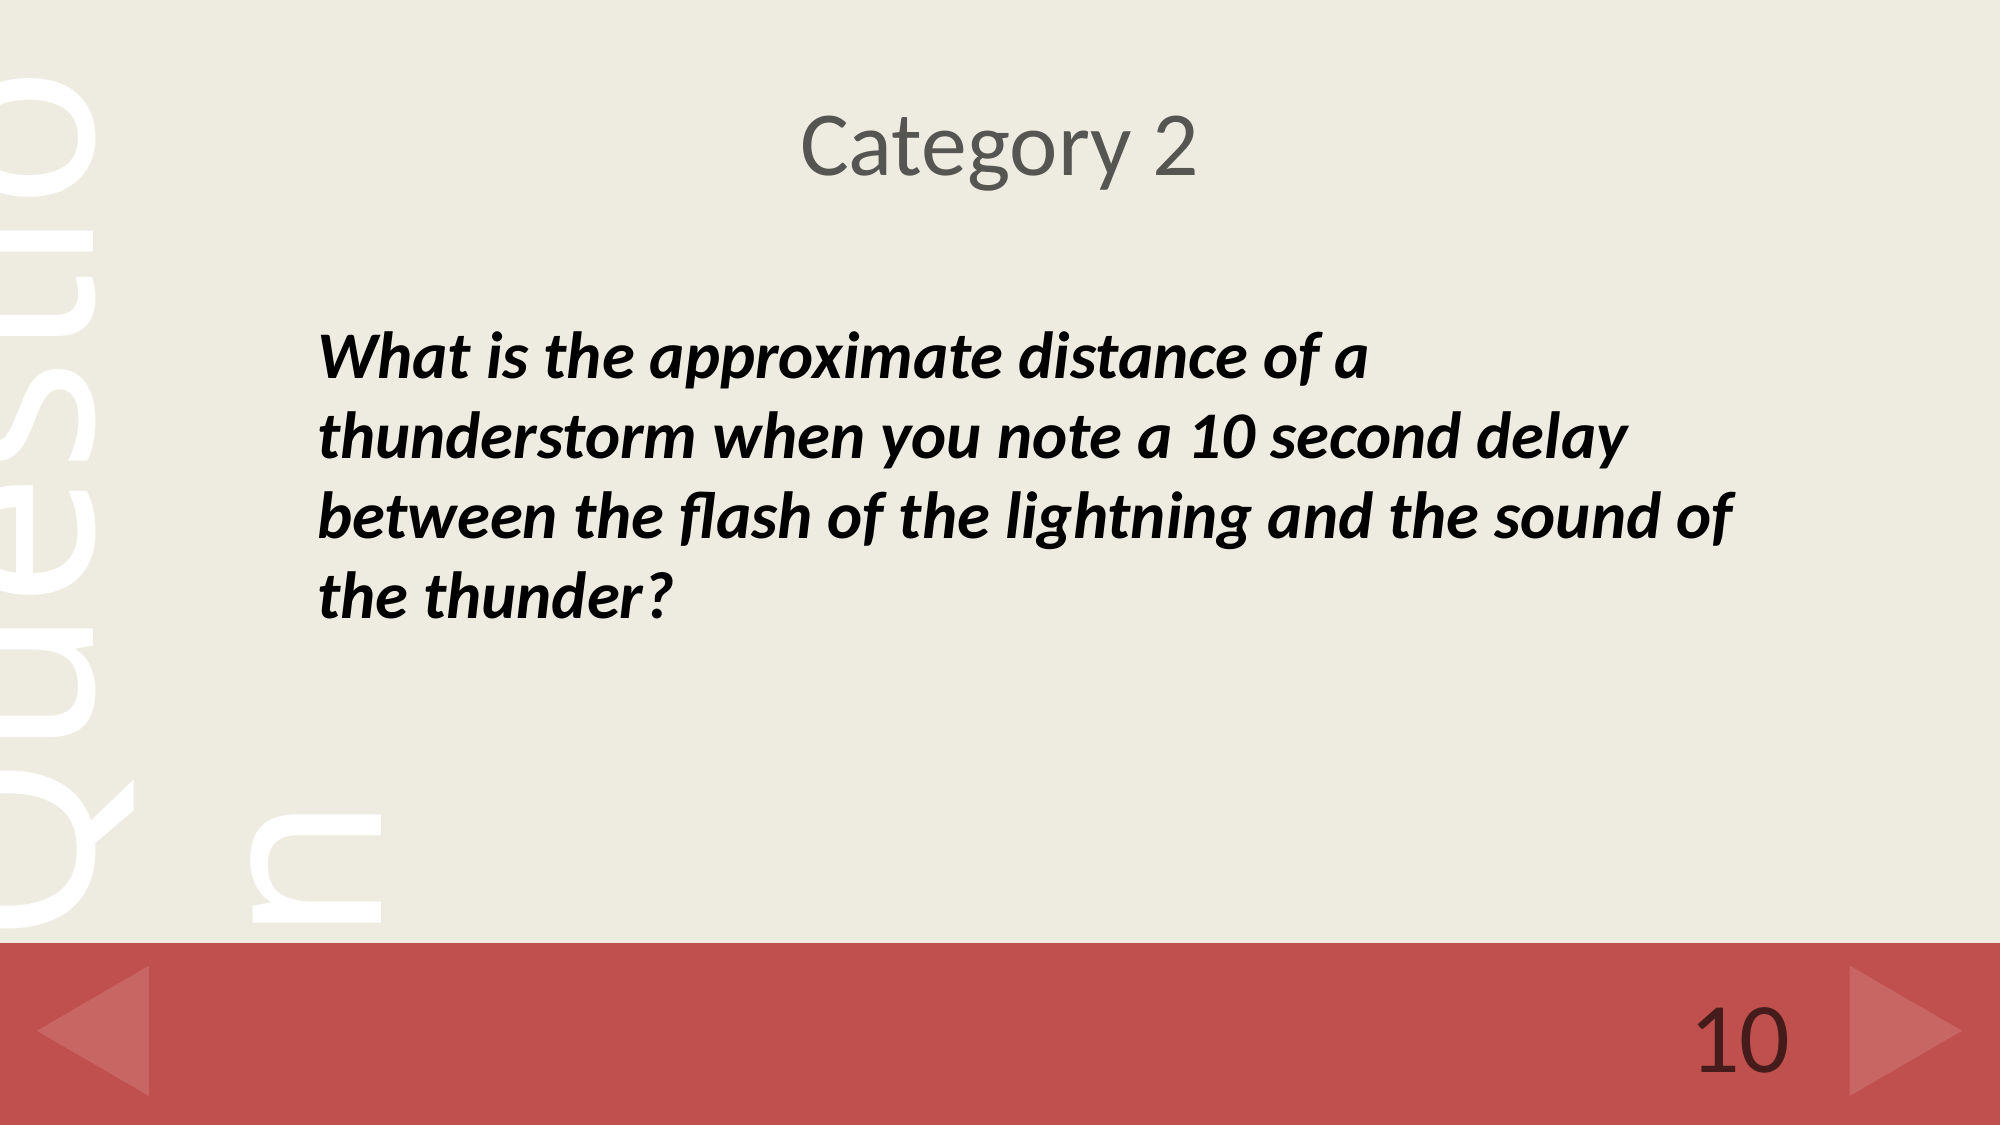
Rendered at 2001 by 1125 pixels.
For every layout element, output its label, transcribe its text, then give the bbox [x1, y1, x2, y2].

list 10 [1494, 967, 1806, 1097]
list What is the approximate distance of a thunderstorm when you note a 10 second delay between the flash of the lightning and the sound of the thunder? [302, 307, 1760, 636]
title Category 2 [99, 45, 1900, 233]
